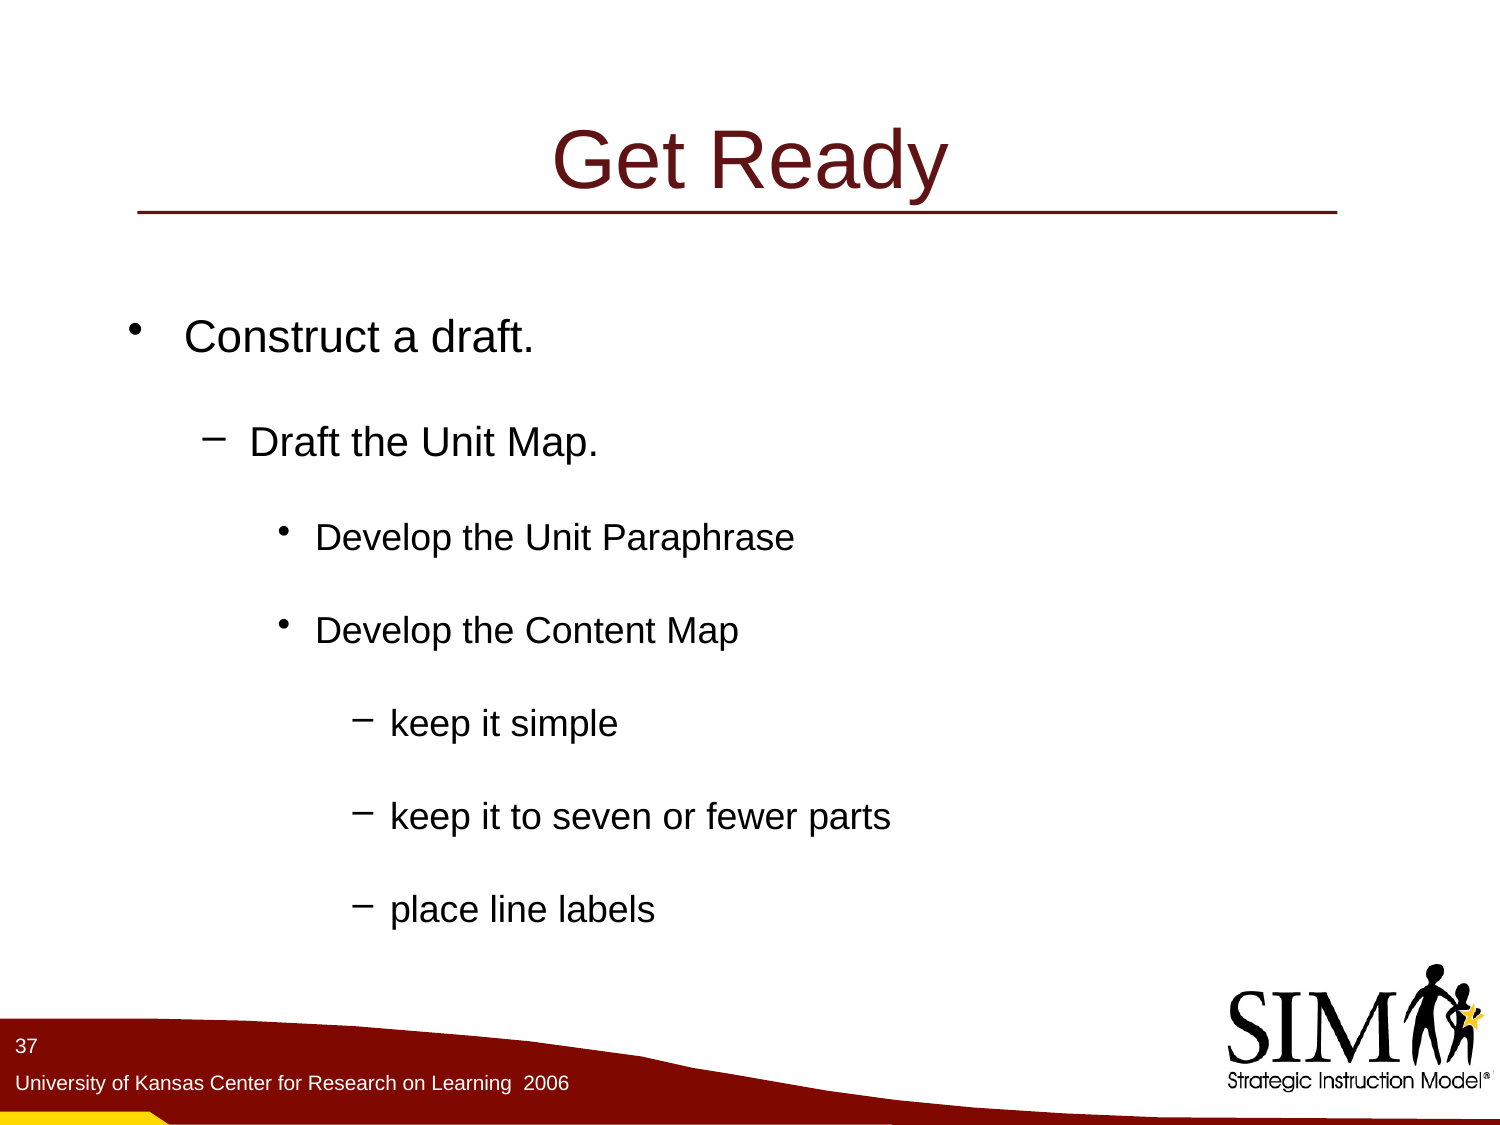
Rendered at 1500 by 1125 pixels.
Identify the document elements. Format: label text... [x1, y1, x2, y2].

title Get Ready [112, 74, 1388, 213]
slide_number 37 [0, 1024, 313, 1062]
list Construct a draft. Draft the Unit Map. Develop the Unit Paraphrase Develop the Content Map keep it simple keep it to seven or fewer parts place line labels [112, 249, 1388, 901]
picture [1222, 949, 1500, 1108]
footer University of Kansas Center for Research on Learning 2006 [0, 1062, 626, 1101]
